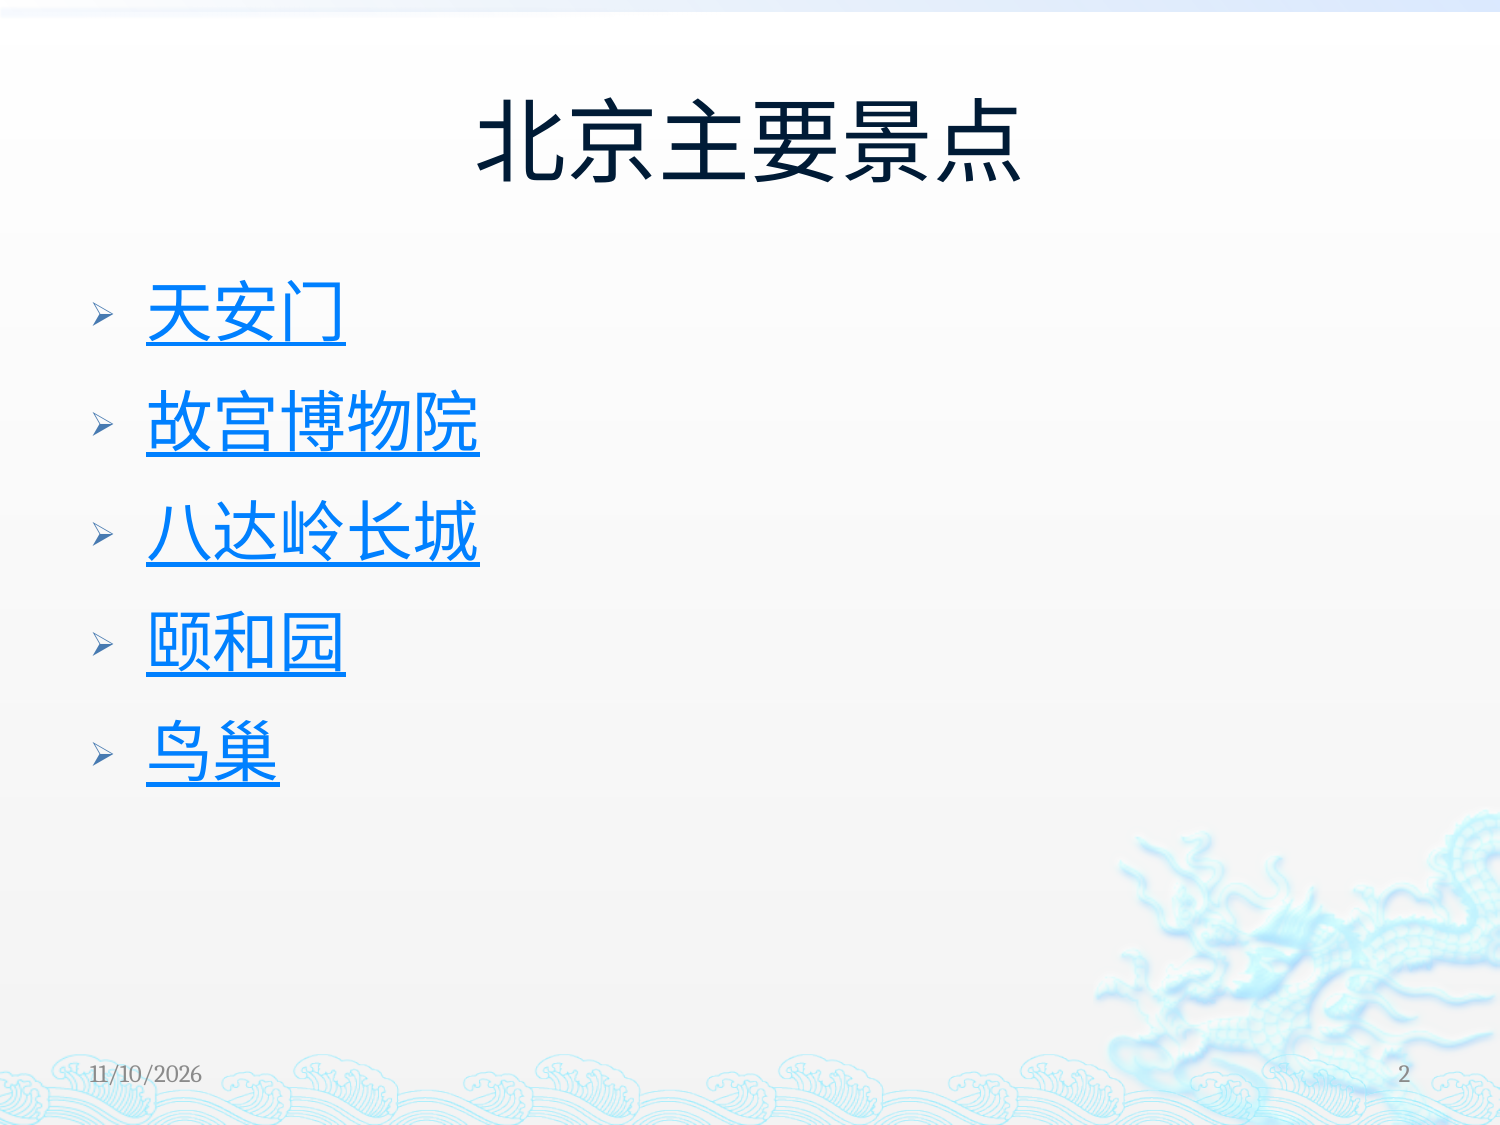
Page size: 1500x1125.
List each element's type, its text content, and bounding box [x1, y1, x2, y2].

slide_number 2 [1074, 1042, 1425, 1103]
list 天安门 故宫博物院 八达岭长城 颐和园 鸟巢 [75, 262, 1425, 1005]
title 北京主要景点 [75, 45, 1425, 233]
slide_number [75, 1042, 425, 1103]
